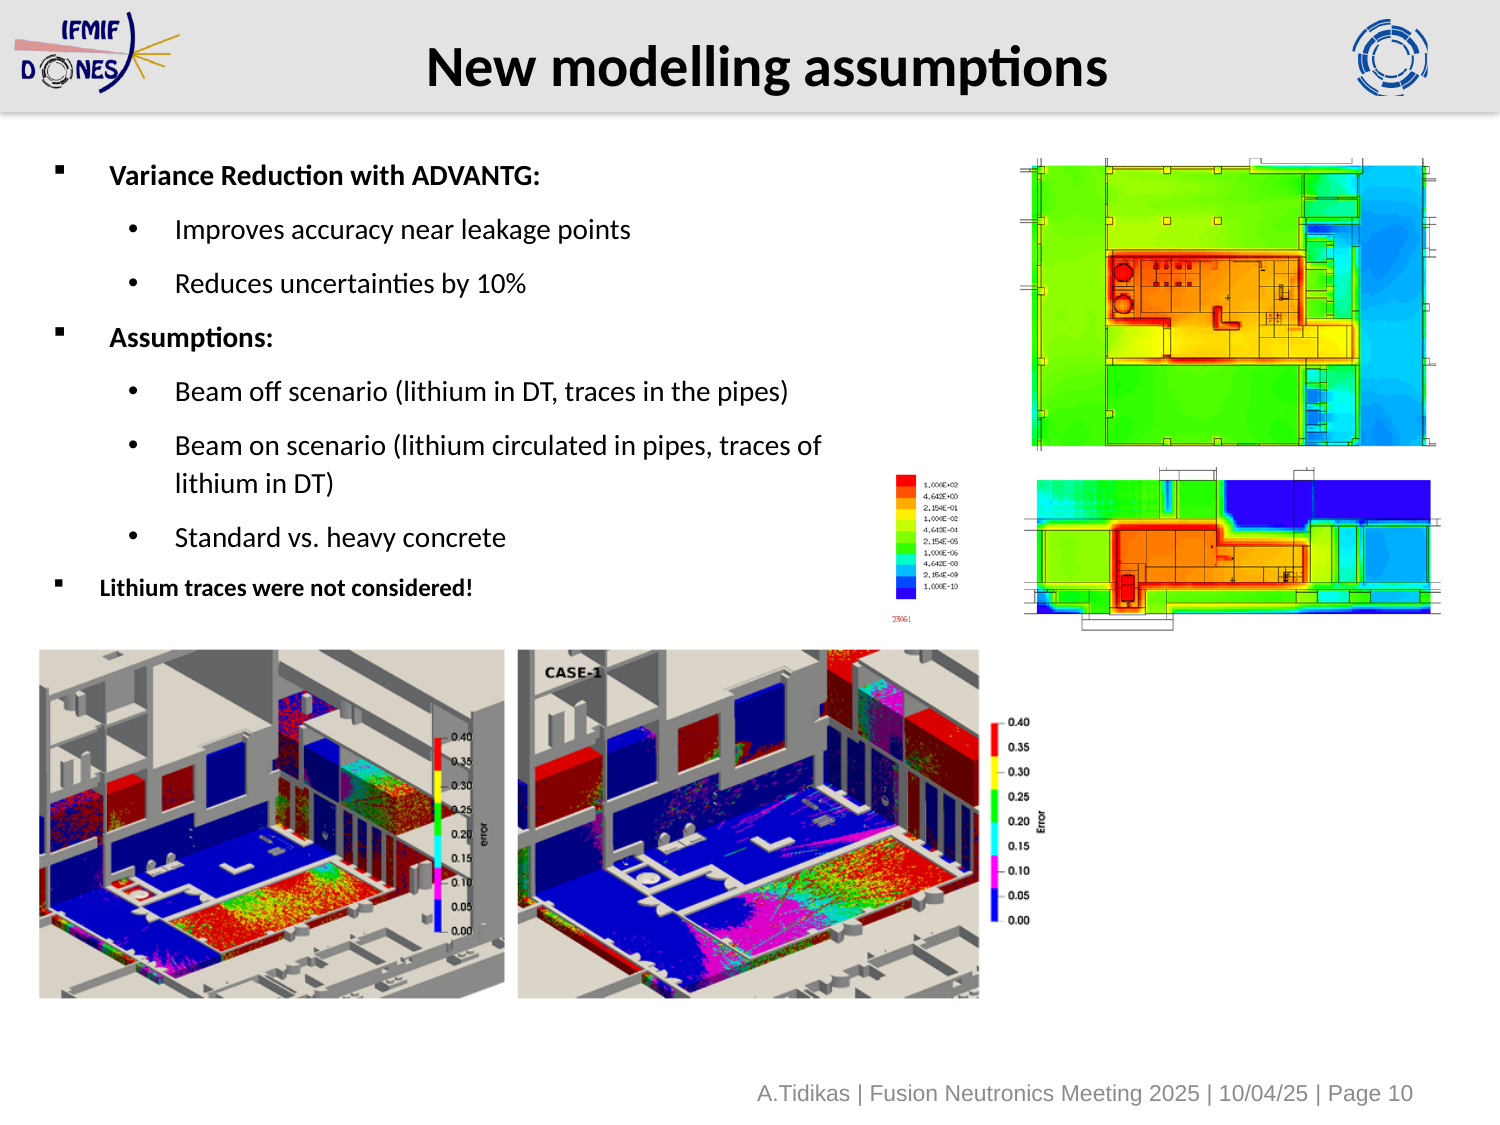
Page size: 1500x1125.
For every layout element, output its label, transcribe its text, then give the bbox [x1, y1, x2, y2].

picture [20, 150, 1462, 1014]
text_box Variance Reduction with ADVANTG: Improves accuracy near leakage points Reduces uncertainties by 10% Assumptions: Beam off scenario (lithium in DT, traces in the pipes) Beam on scenario (lithium circulated in pipes, traces of lithium in DT) Standard vs. heavy concrete Lithium traces were not considered! [38, 146, 865, 609]
footer A.Tidikas | Fusion Neutronics Meeting 2025 | 10/04/25 | Page 10 [76, 1070, 1429, 1115]
picture [5, 7, 180, 102]
title New modelling assumptions [206, 26, 1329, 102]
